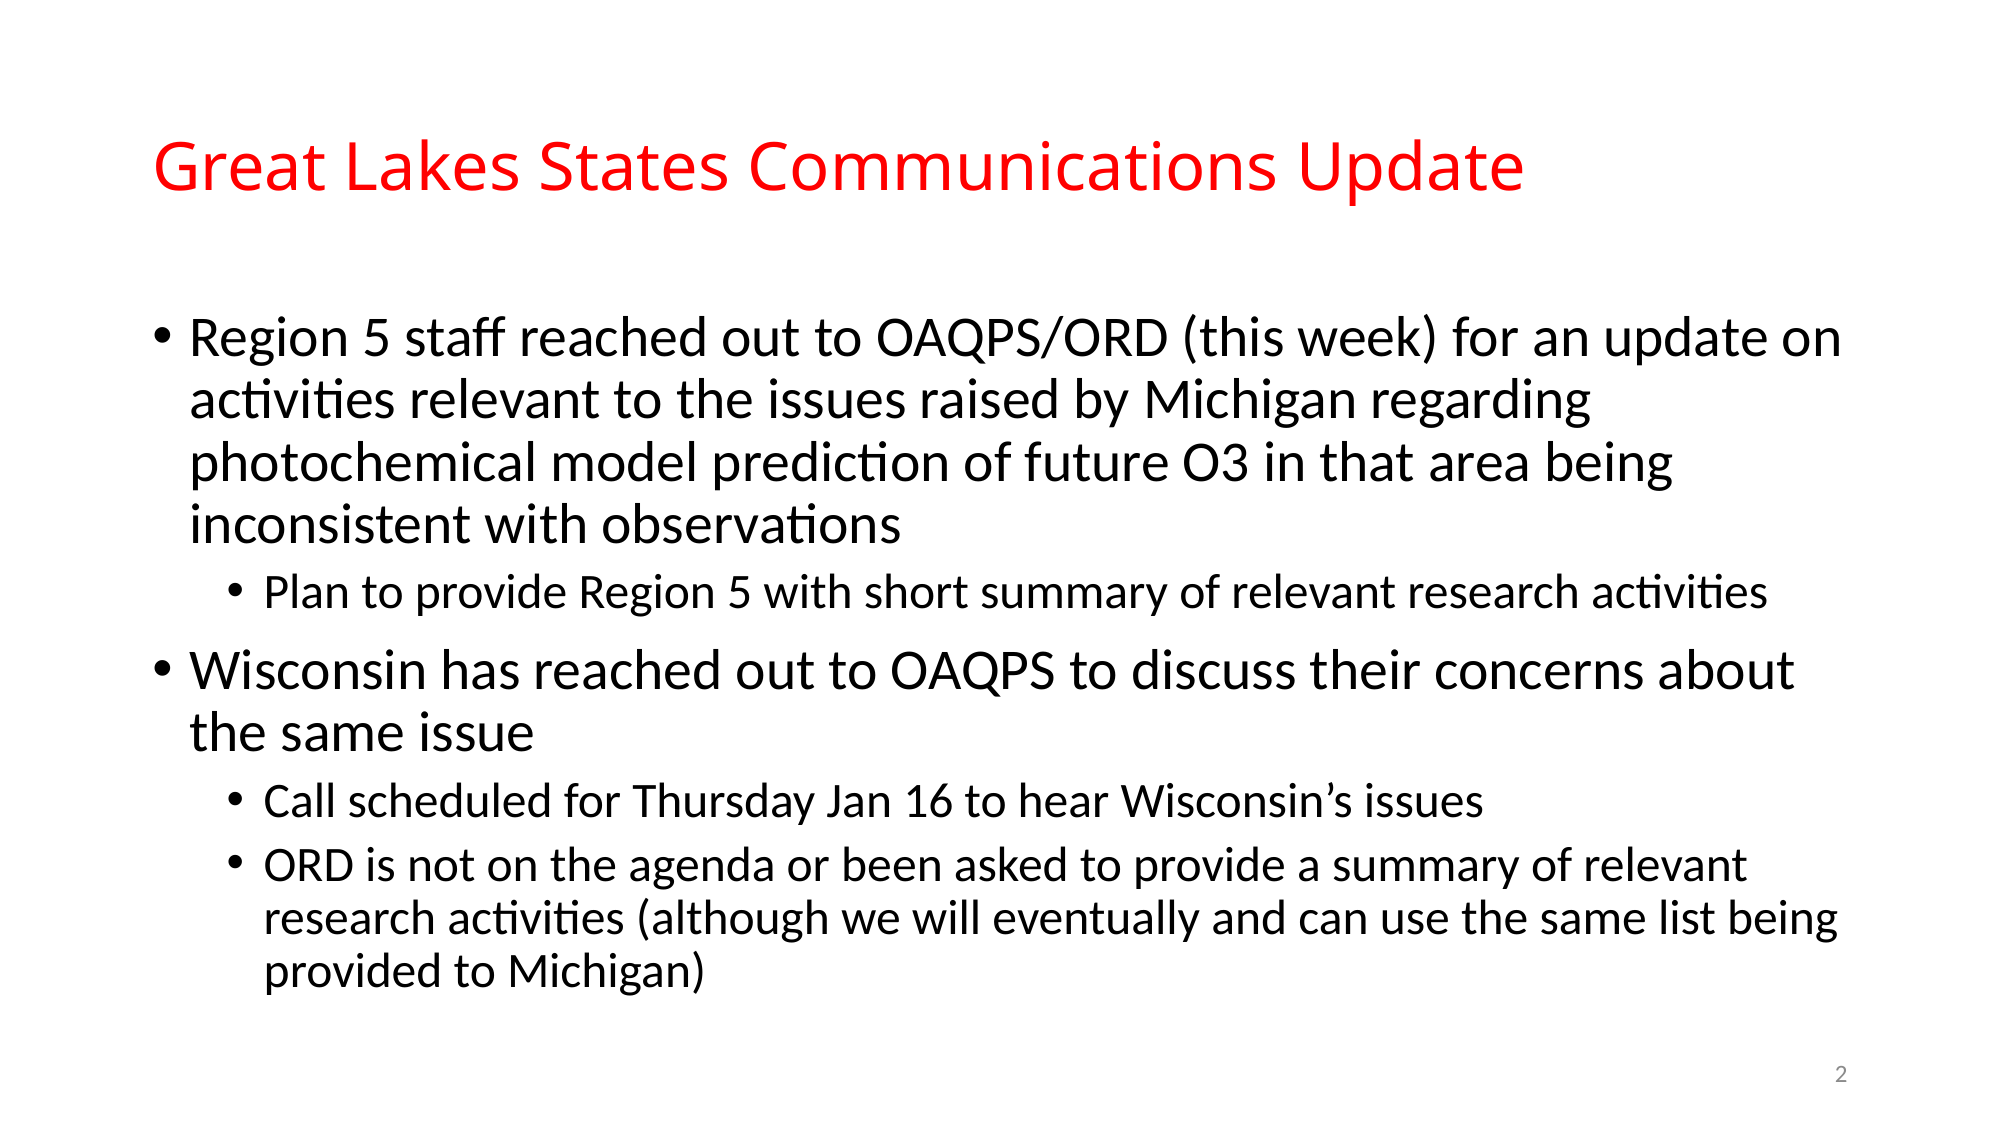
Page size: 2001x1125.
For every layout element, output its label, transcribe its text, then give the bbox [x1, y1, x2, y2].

list Region 5 staff reached out to OAQPS/ORD (this week) for an update on activities relevant to the issues raised by Michigan regarding photochemical model prediction of future O3 in that area being inconsistent with observations Plan to provide Region 5 with short summary of relevant research activities Wisconsin has reached out to OAQPS to discuss their concerns about the same issue Call scheduled for Thursday Jan 16 to hear Wisconsin’s issues ORD is not on the agenda or been asked to provide a summary of relevant research activities (although we will eventually and can use the same list being provided to Michigan) [137, 299, 1863, 1014]
slide_number 2 [1412, 1042, 1863, 1103]
title Great Lakes States Communications Update [137, 59, 1863, 278]
